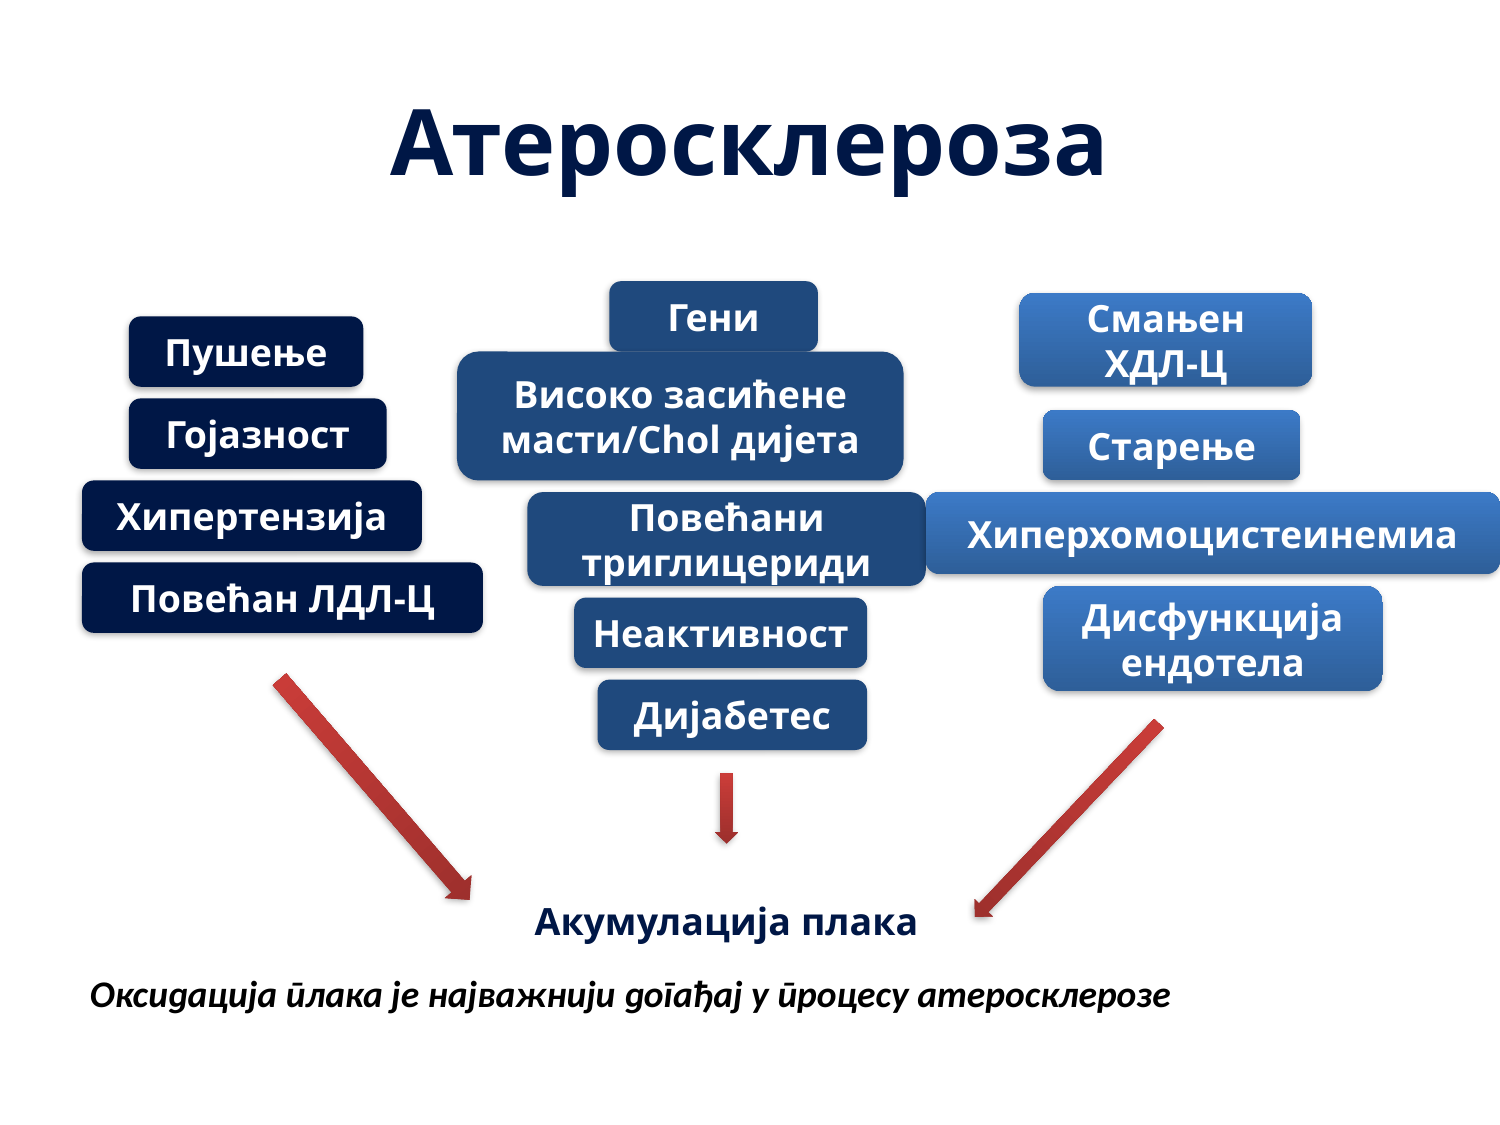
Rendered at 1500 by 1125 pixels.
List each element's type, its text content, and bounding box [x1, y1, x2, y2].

text_box Оксидација плака је најважнији догађај у процесу атеросклерозе [75, 962, 1450, 1023]
text_box [714, 773, 739, 844]
text_box Старење [1042, 410, 1301, 481]
text_box Повећан ЛДЛ-Ц [81, 562, 483, 633]
text_box Гојазност [128, 398, 387, 469]
text_box Неактивност [574, 597, 868, 668]
text_box Хипертензија [81, 480, 422, 551]
text_box Пушење [128, 316, 364, 387]
text_box [974, 719, 1164, 917]
text_box Високо засићене масти/Chol дијета [456, 351, 904, 481]
text_box Дисфункција ендотела [1042, 585, 1383, 692]
text_box Смањен ХДЛ-Ц [1019, 292, 1313, 387]
text_box [272, 673, 472, 900]
text_box Акумулација плака [490, 853, 963, 962]
text_box Дијабетес [597, 679, 868, 751]
text_box Хиперхомоцистеинемиа [925, 492, 1500, 575]
text_box Гени [609, 281, 818, 349]
text_box Повећани триглицериди [527, 492, 925, 586]
title Атеросклероза [75, 45, 1425, 233]
